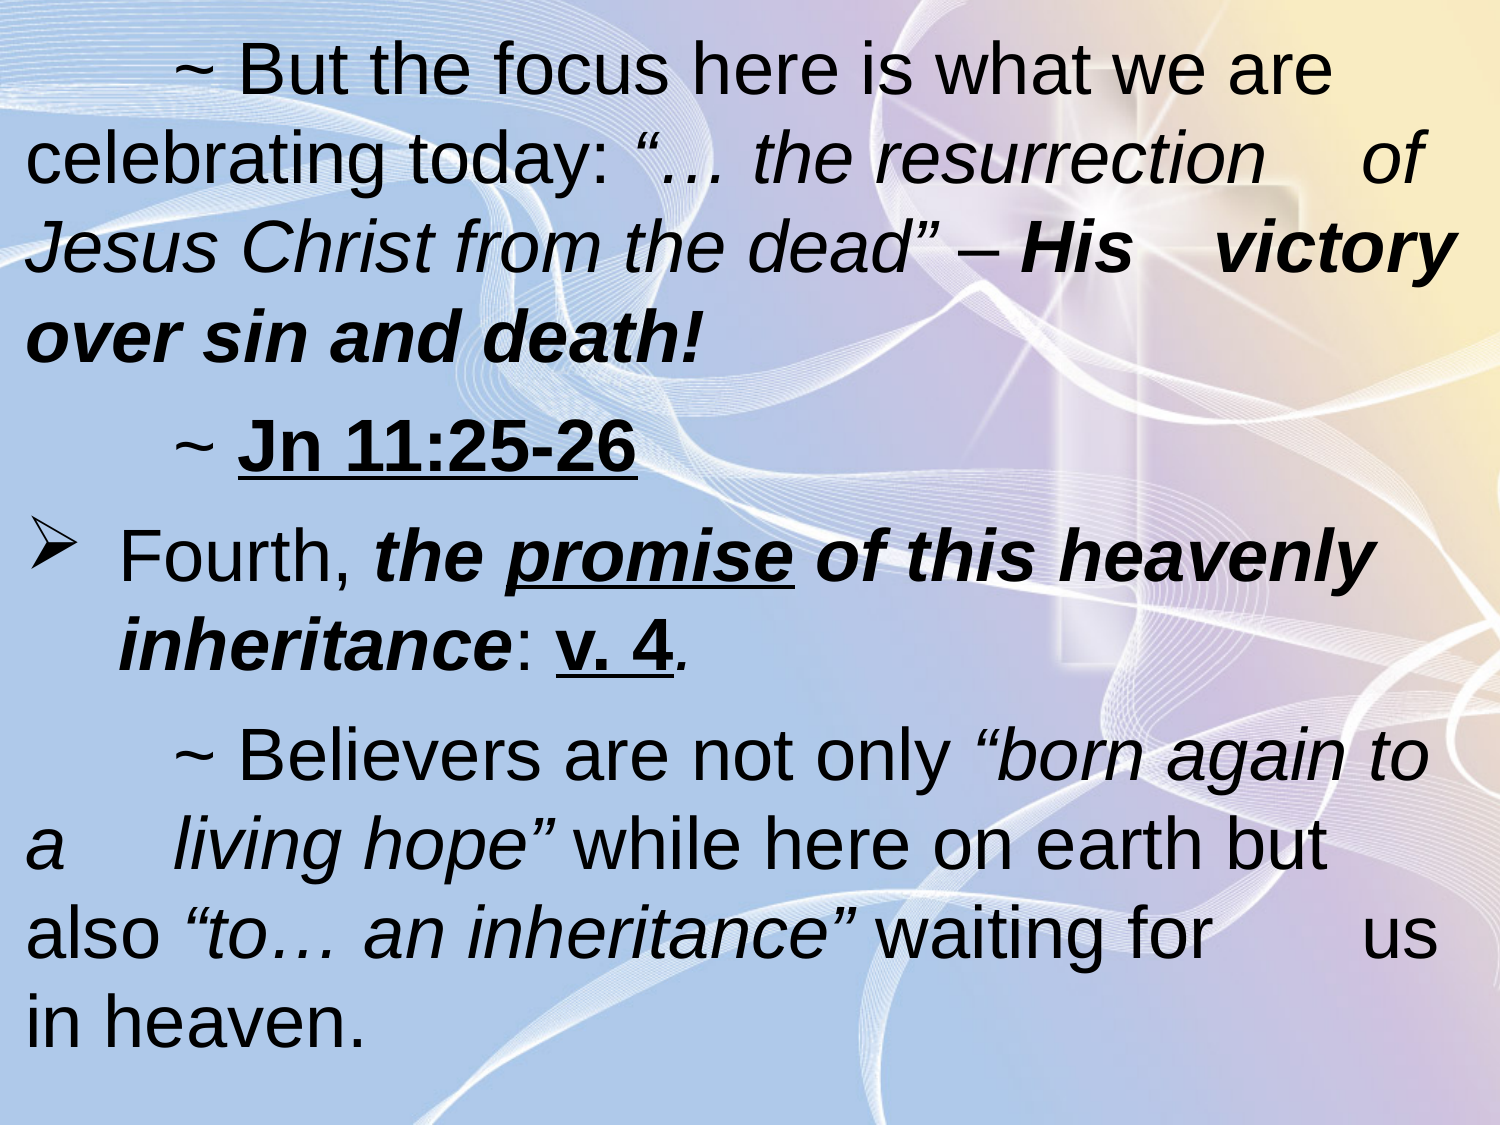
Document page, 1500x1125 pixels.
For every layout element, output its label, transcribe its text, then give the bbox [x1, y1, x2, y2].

picture [0, 0, 1500, 1125]
subtitle ~ But the focus here is what we are celebrating today: “… the resurrection of Jesus Christ from the dead” – His victory over sin and death! ~ Jn 11:25-26 Fourth, the promise of this heavenly inheritance: v. 4. ~ Believers are not only “born again to a living hope” while here on earth but also “to… an inheritance” waiting for us in heaven. [10, 13, 1484, 1109]
